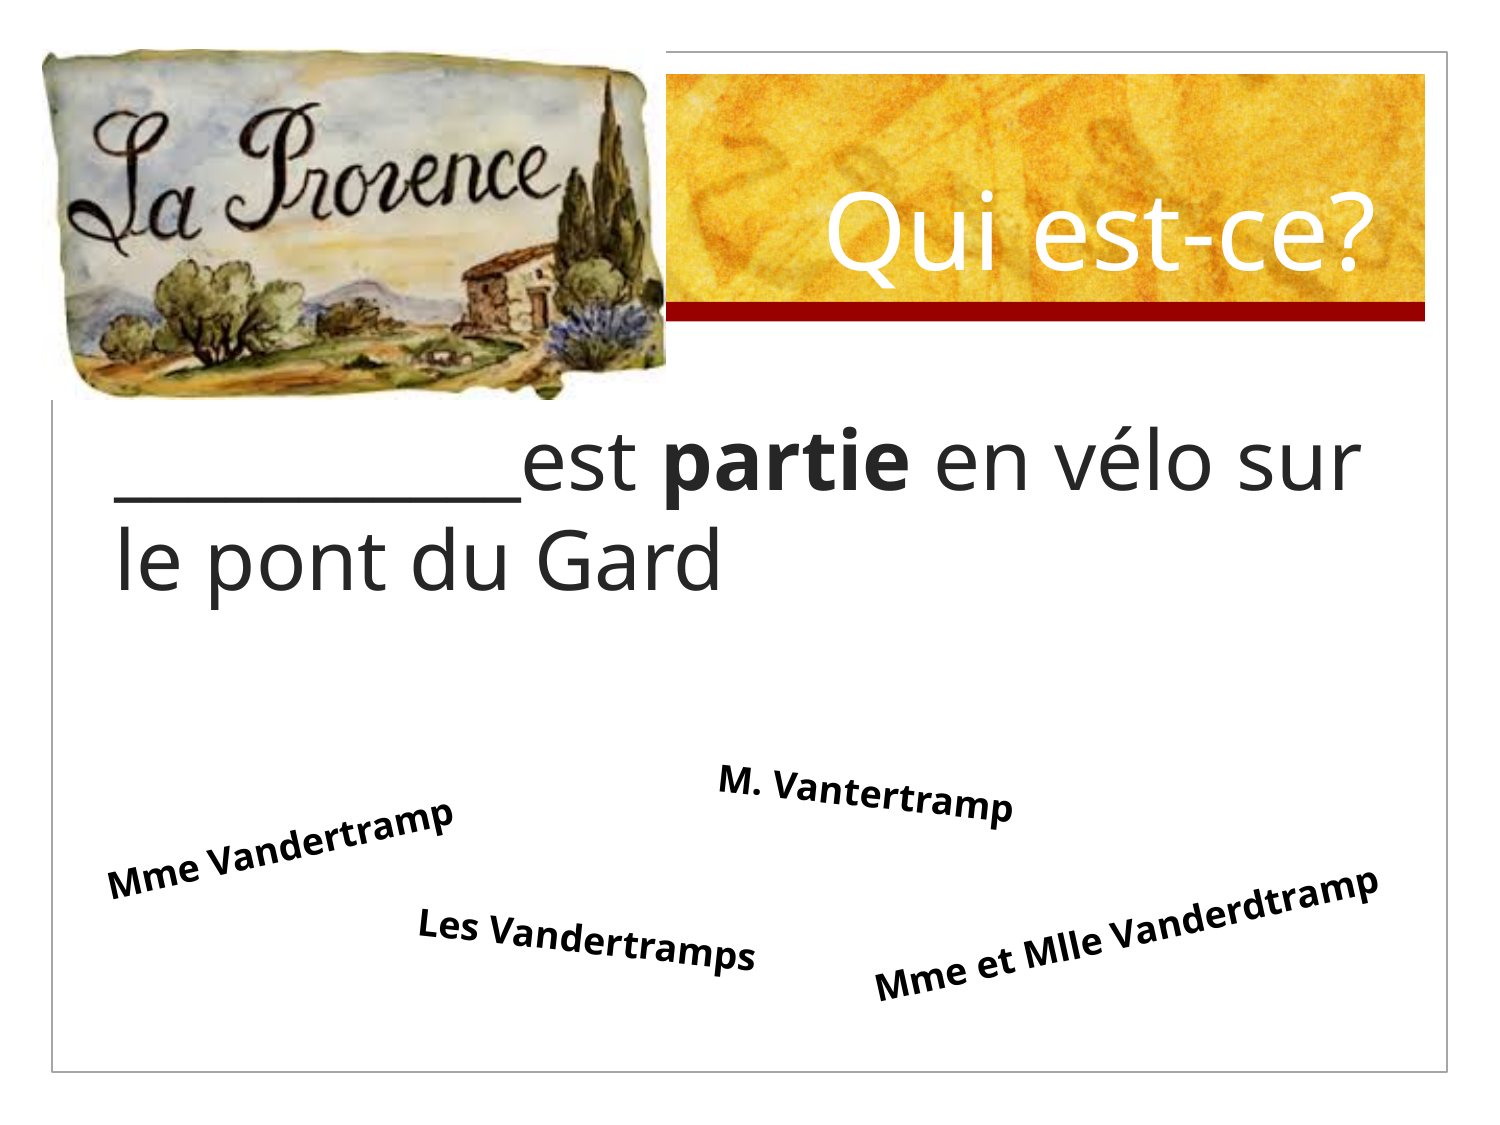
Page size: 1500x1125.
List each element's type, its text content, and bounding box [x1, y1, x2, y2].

picture [41, 49, 1425, 401]
list ___________est partie en vélo sur le pont du Gard [86, 399, 1418, 625]
text_box Mme Vandertramp [86, 761, 539, 918]
text_box Les Vandertramps [400, 889, 854, 997]
title Qui est-ce? [667, 74, 1392, 292]
text_box M. Vantertramp [700, 745, 1154, 853]
text_box Mme et Mlle Vanderdtramp [853, 841, 1411, 1021]
